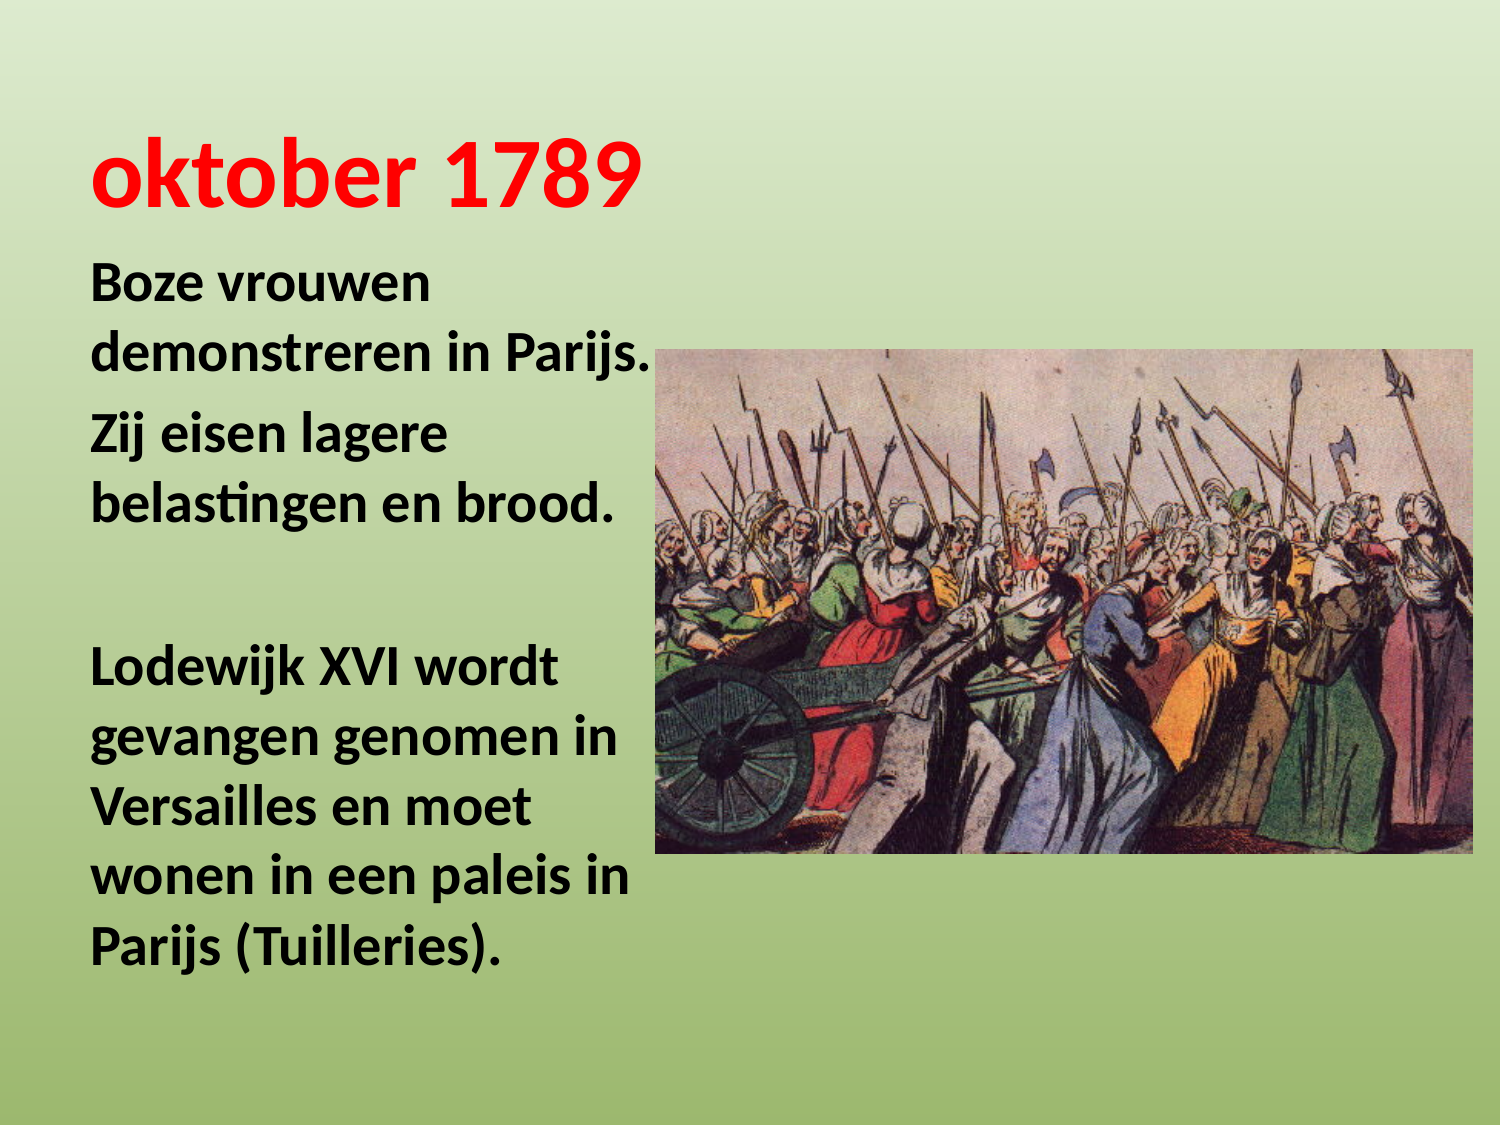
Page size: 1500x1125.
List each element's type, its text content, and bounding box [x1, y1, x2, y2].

list Boze vrouwen demonstreren in Parijs. Zij eisen lagere belastingen en brood. Lodewijk XVI wordt gevangen genomen in Versailles en moet wonen in een paleis in Parijs (Tuilleries). [75, 235, 680, 1005]
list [655, 349, 1474, 855]
title oktober 1789 [75, 44, 727, 236]
